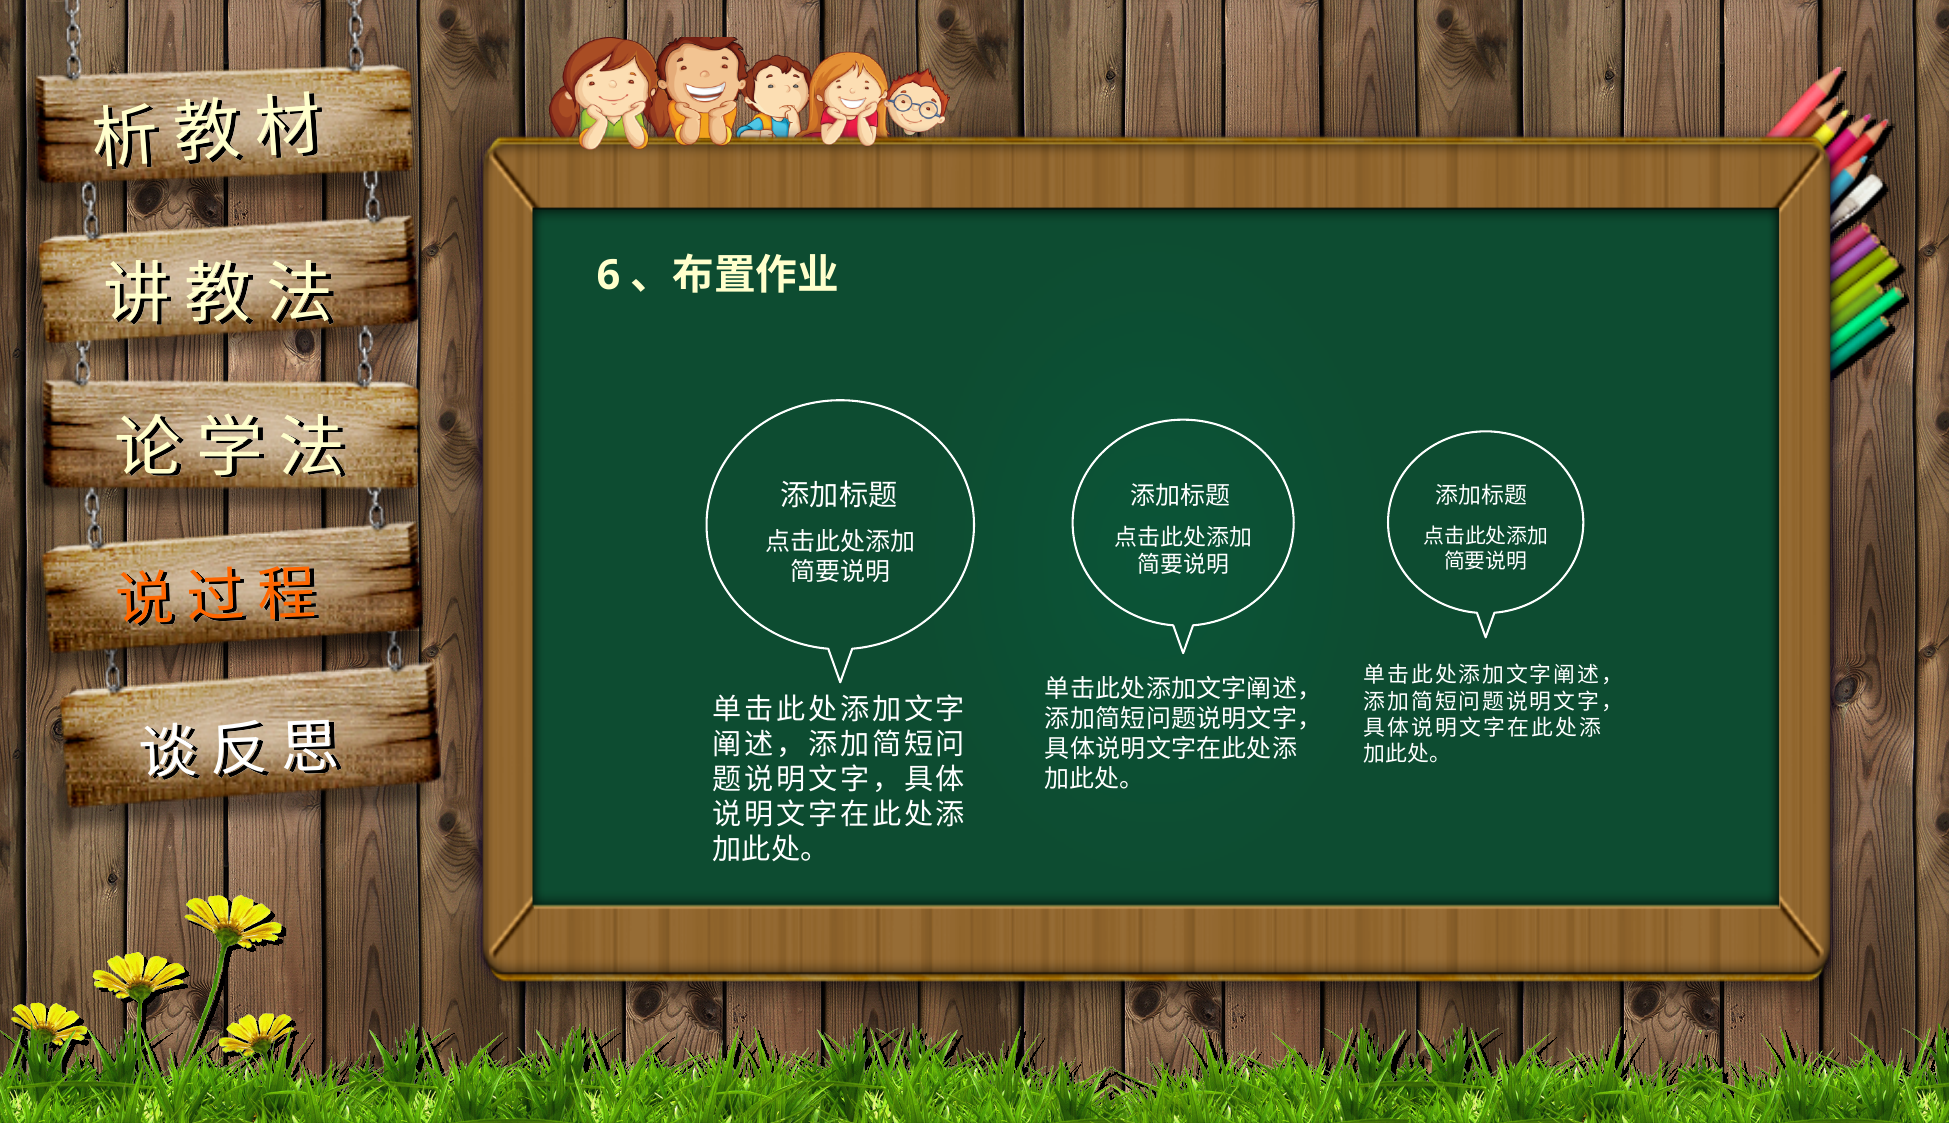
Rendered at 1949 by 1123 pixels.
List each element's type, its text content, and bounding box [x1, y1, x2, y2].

text_box 单击此处添加文字阐述，添加简短问题说明文字，具体说明文字在此处添加此处。 [1033, 666, 1310, 799]
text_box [706, 400, 975, 683]
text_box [1072, 419, 1294, 654]
picture [0, 0, 1949, 1123]
text_box 单击此处添加文字阐述，添加简短问题说明文字，具体说明文字在此处添加此处。 [701, 684, 977, 871]
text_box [1387, 431, 1584, 638]
text_box 6、布置作业 [581, 240, 854, 306]
text_box 单击此处添加文字阐述，添加简短问题说明文字，具体说明文字在此处添加此处。 [1352, 655, 1613, 772]
